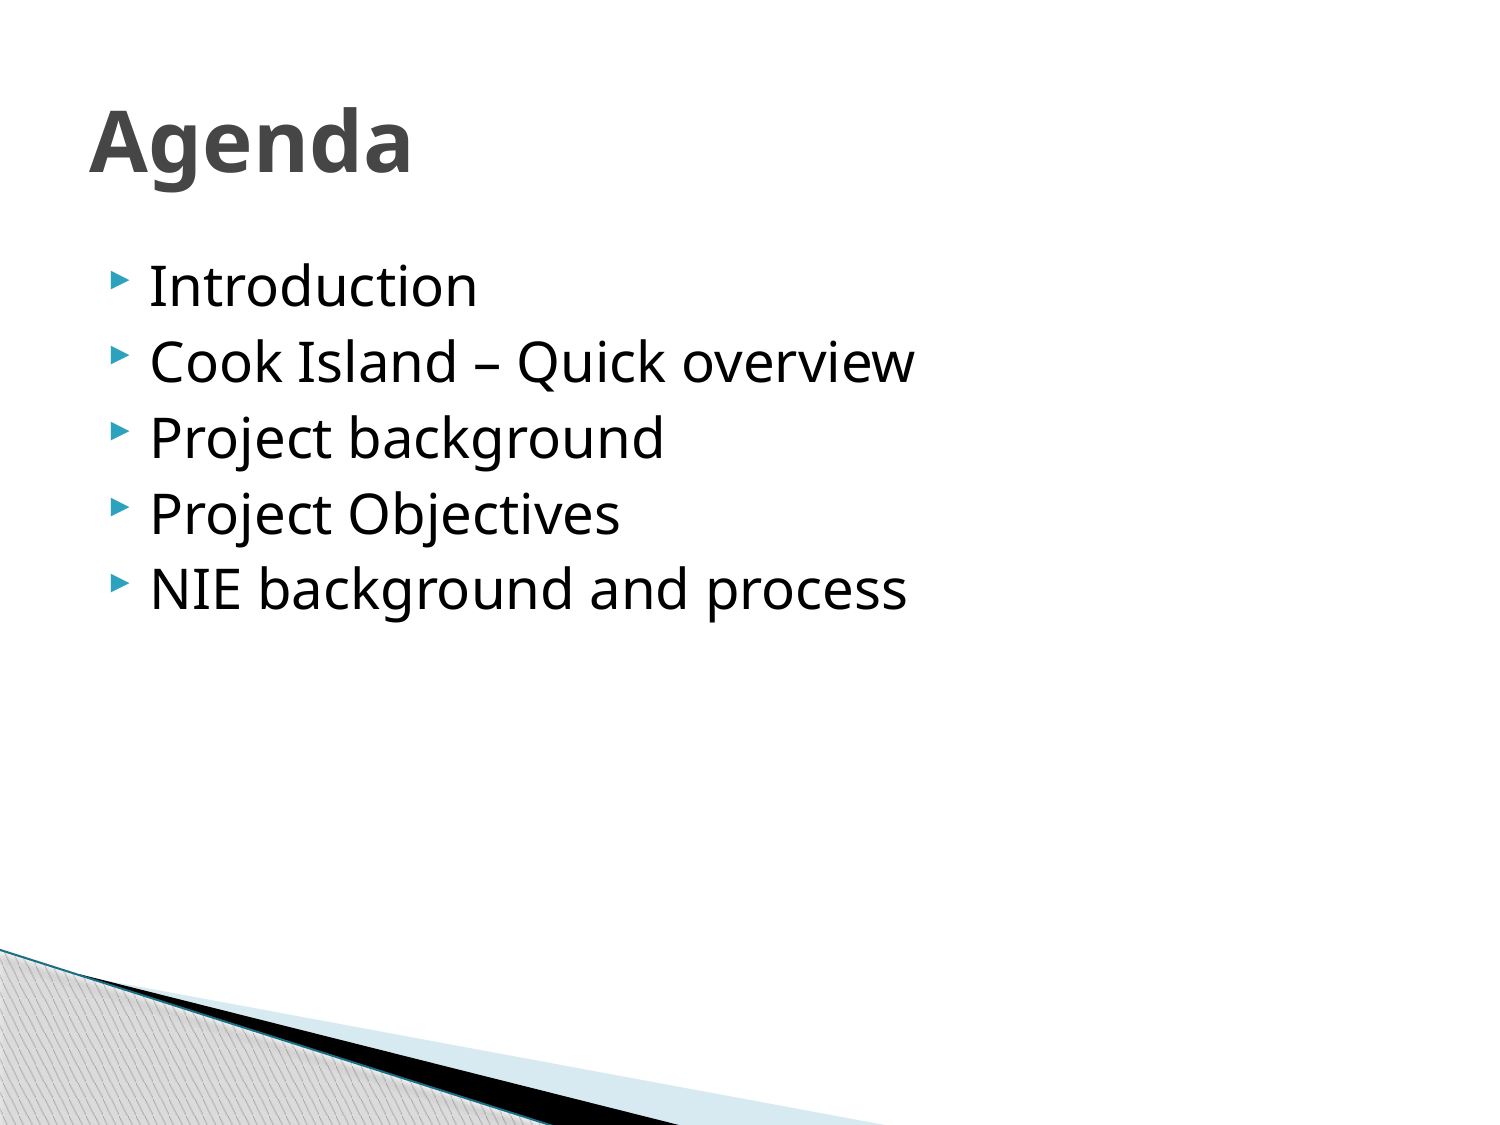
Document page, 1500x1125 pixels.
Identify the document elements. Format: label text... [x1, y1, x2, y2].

list Introduction Cook Island – Quick overview Project background Project Objectives NIE background and process [75, 243, 1425, 986]
title Agenda [75, 45, 1425, 233]
